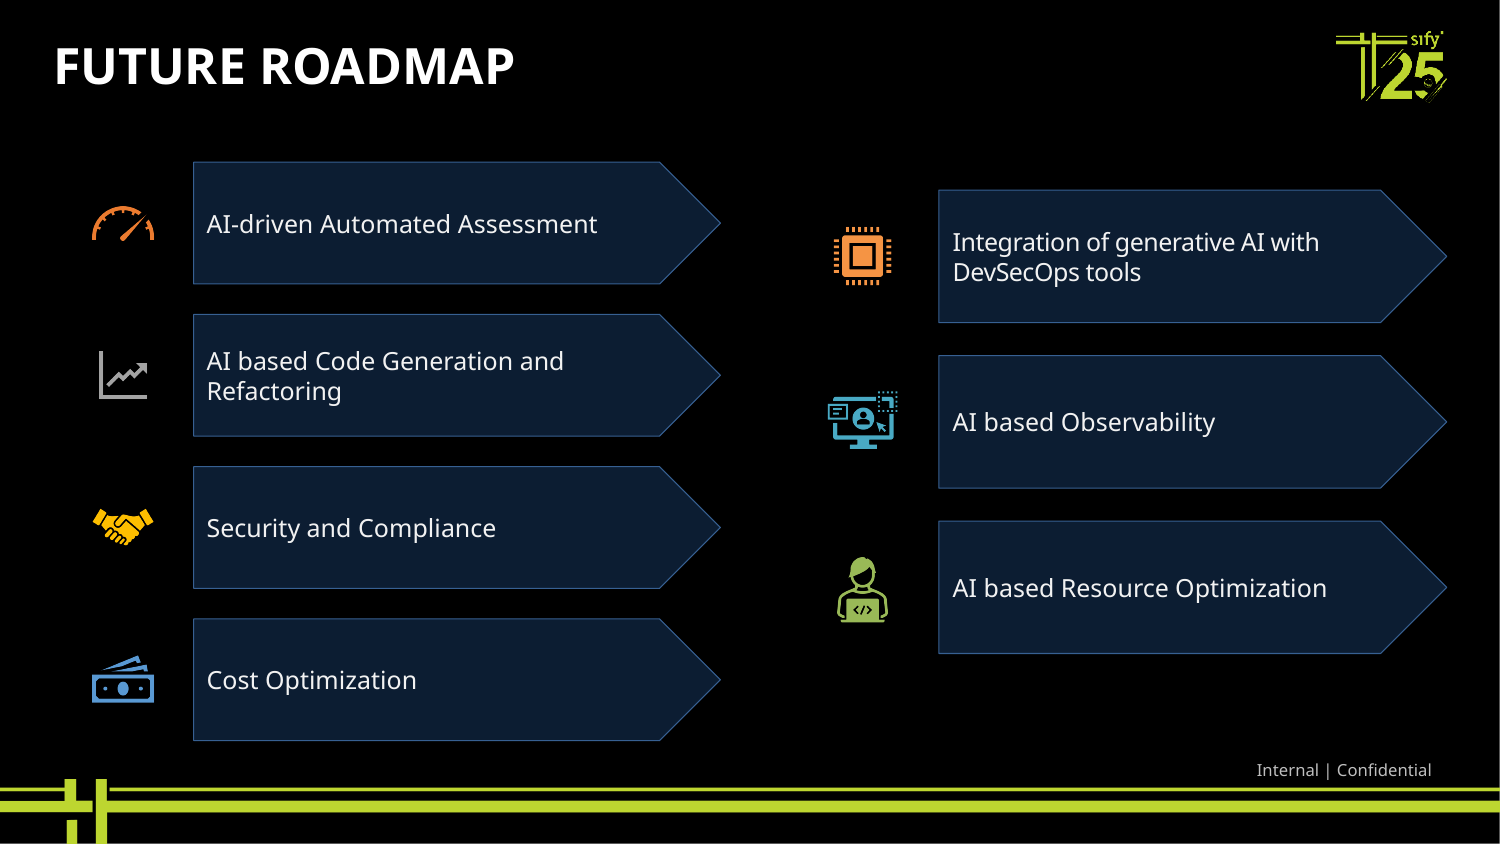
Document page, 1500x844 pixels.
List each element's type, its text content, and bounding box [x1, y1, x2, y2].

picture [1336, 31, 1447, 103]
picture [0, 779, 1500, 844]
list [52, 161, 721, 742]
title Future Roadmap [53, 27, 1316, 103]
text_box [785, 189, 1448, 654]
